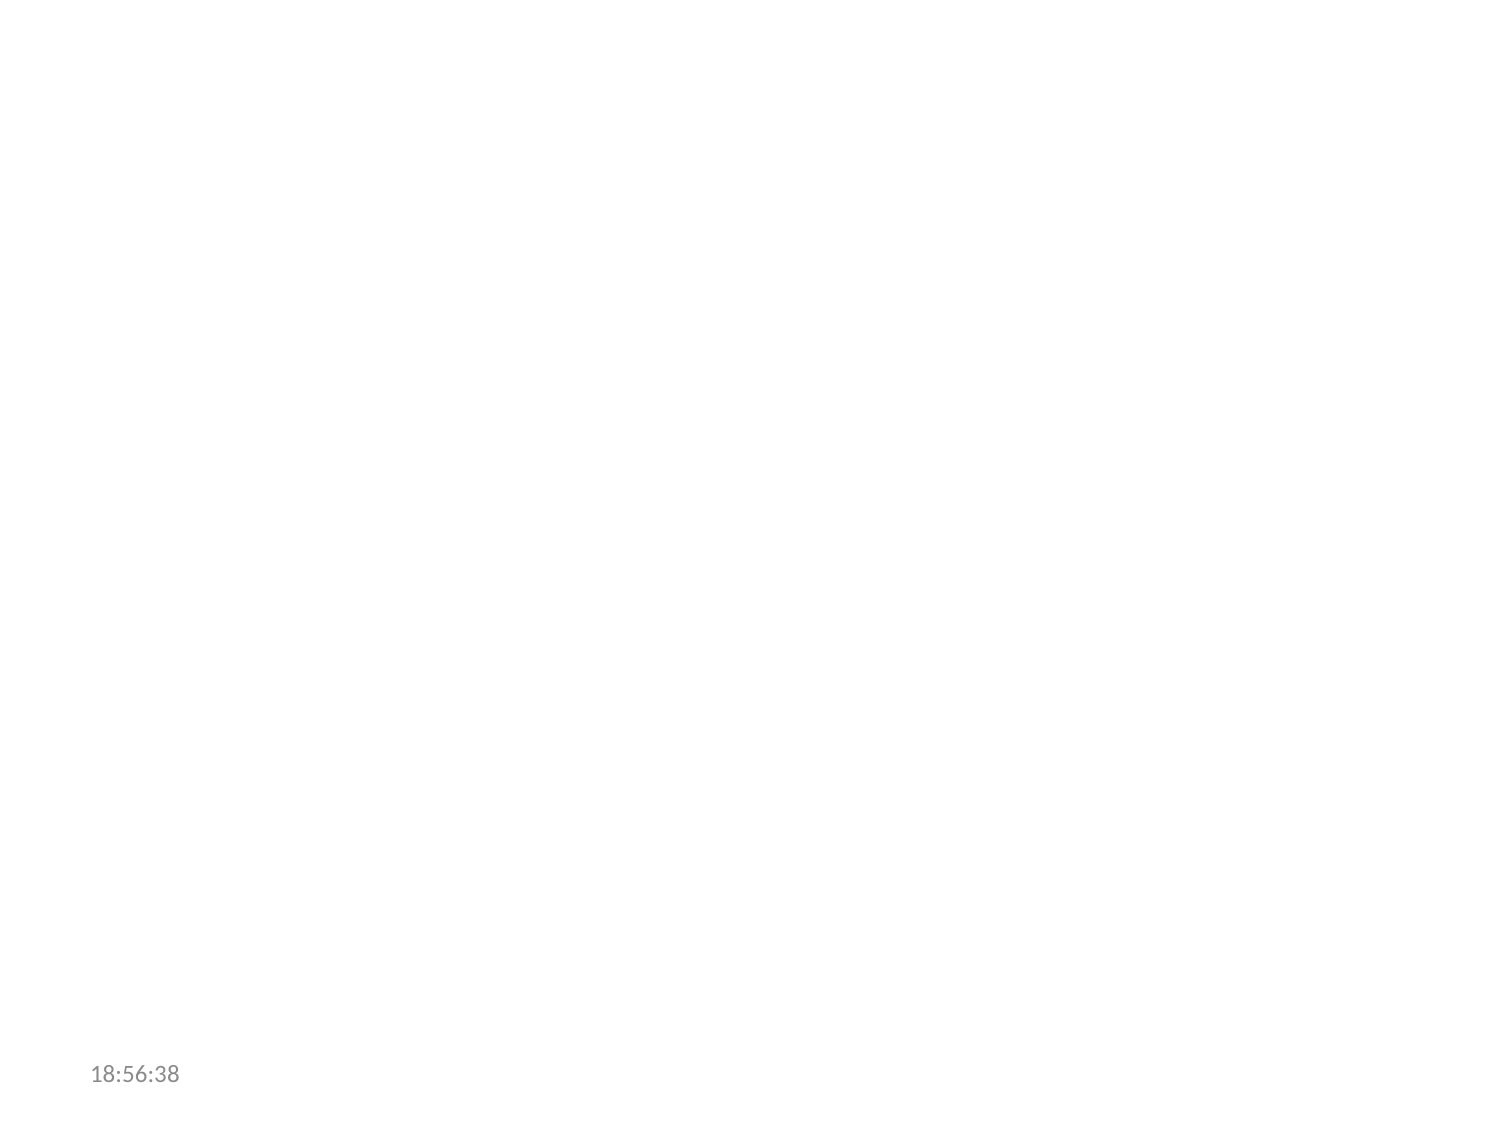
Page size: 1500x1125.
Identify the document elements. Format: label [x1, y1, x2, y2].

slide_number [75, 1042, 425, 1103]
